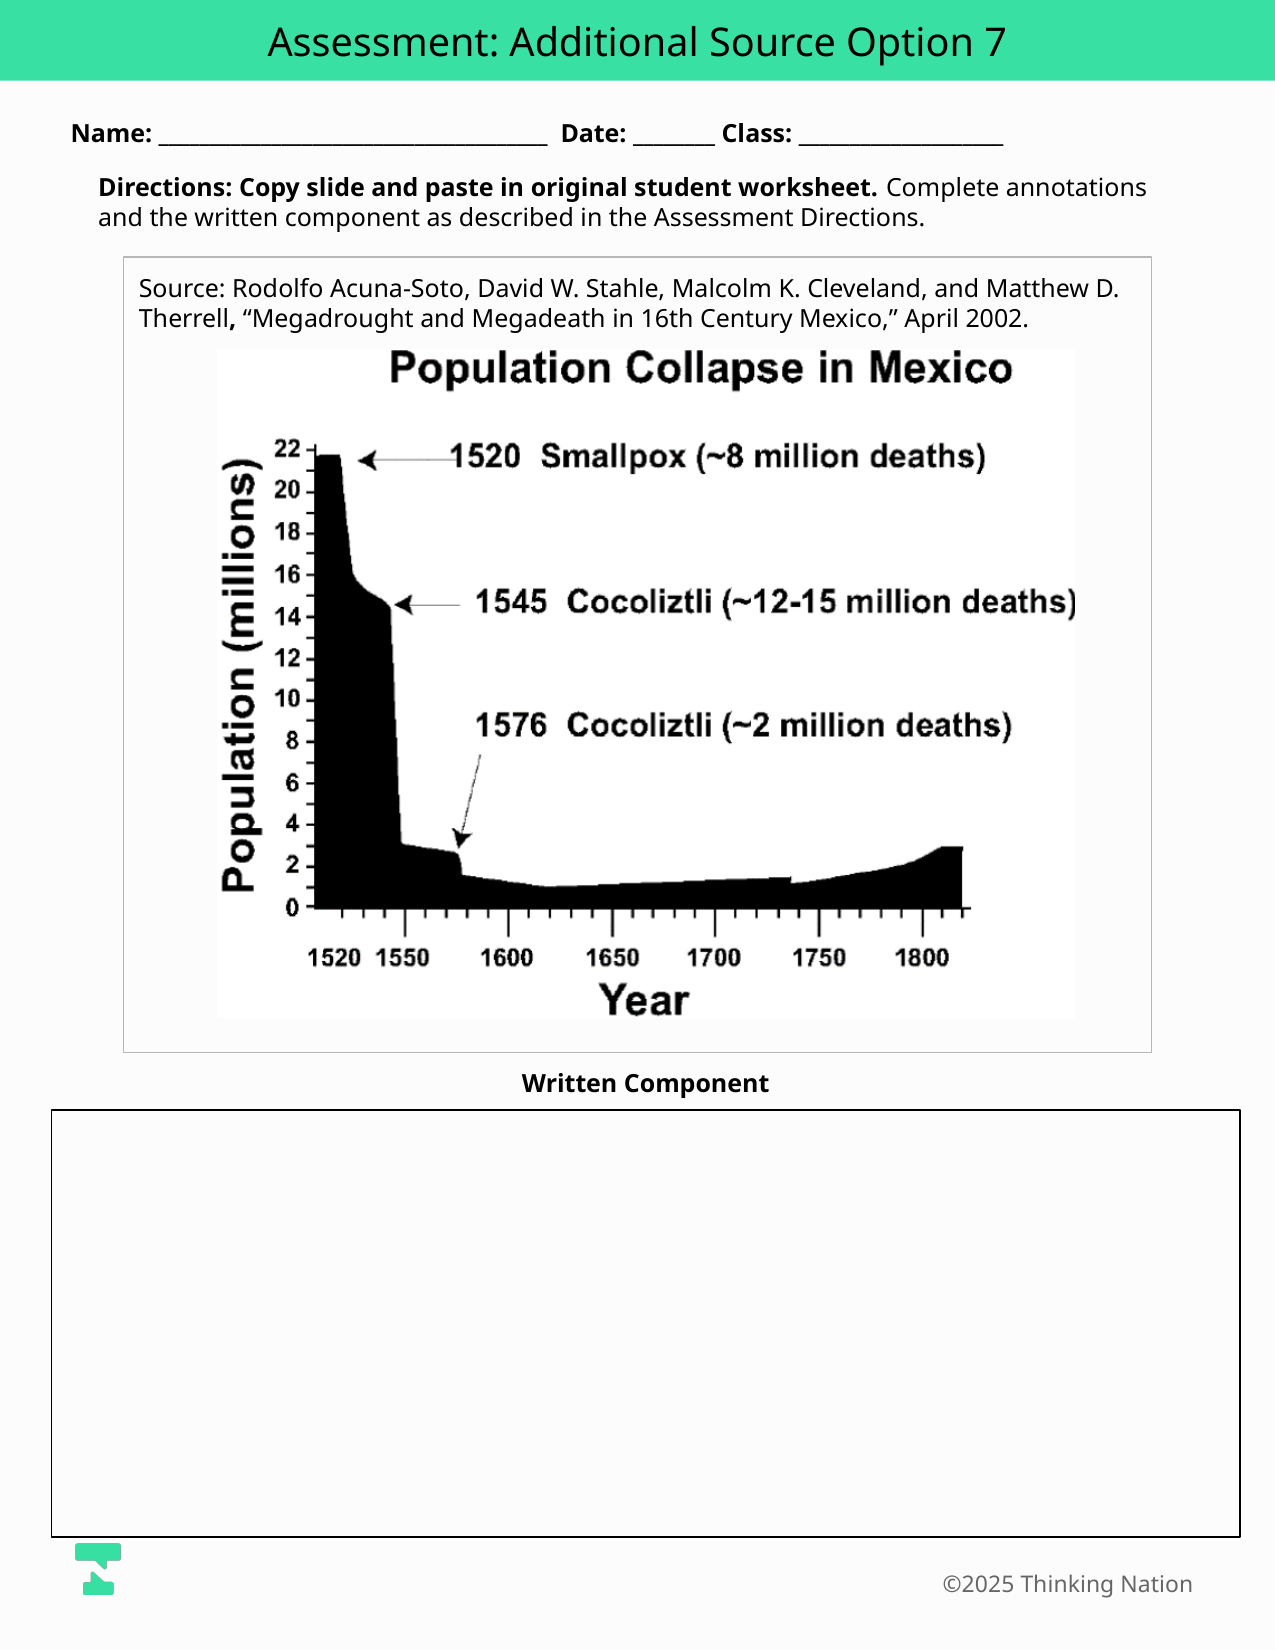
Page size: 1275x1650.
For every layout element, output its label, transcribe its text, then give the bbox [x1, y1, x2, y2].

text_box Written Component [51, 1052, 1240, 1112]
picture [62, 1533, 134, 1605]
text_box Source: Rodolfo Acuna-Soto, David W. Stahle, Malcolm K. Cleveland, and Matthew D. Therrell, “Megadrought and Megadeath in 16th Century Mexico,” April 2002. [123, 257, 1152, 1052]
text_box Name: ______________________________________ Date: ________ Class: ____________________ [55, 102, 1223, 162]
text_box ©2025 Thinking Nation [907, 1553, 1210, 1605]
text_box [51, 1112, 1240, 1538]
picture [216, 349, 1075, 1019]
text_box Directions: Copy slide and paste in original student worksheet. Complete annotations and the written component as described in the Assessment Directions. [83, 162, 1209, 247]
text_box Assessment: Additional Source Option 7 [0, 0, 1275, 81]
